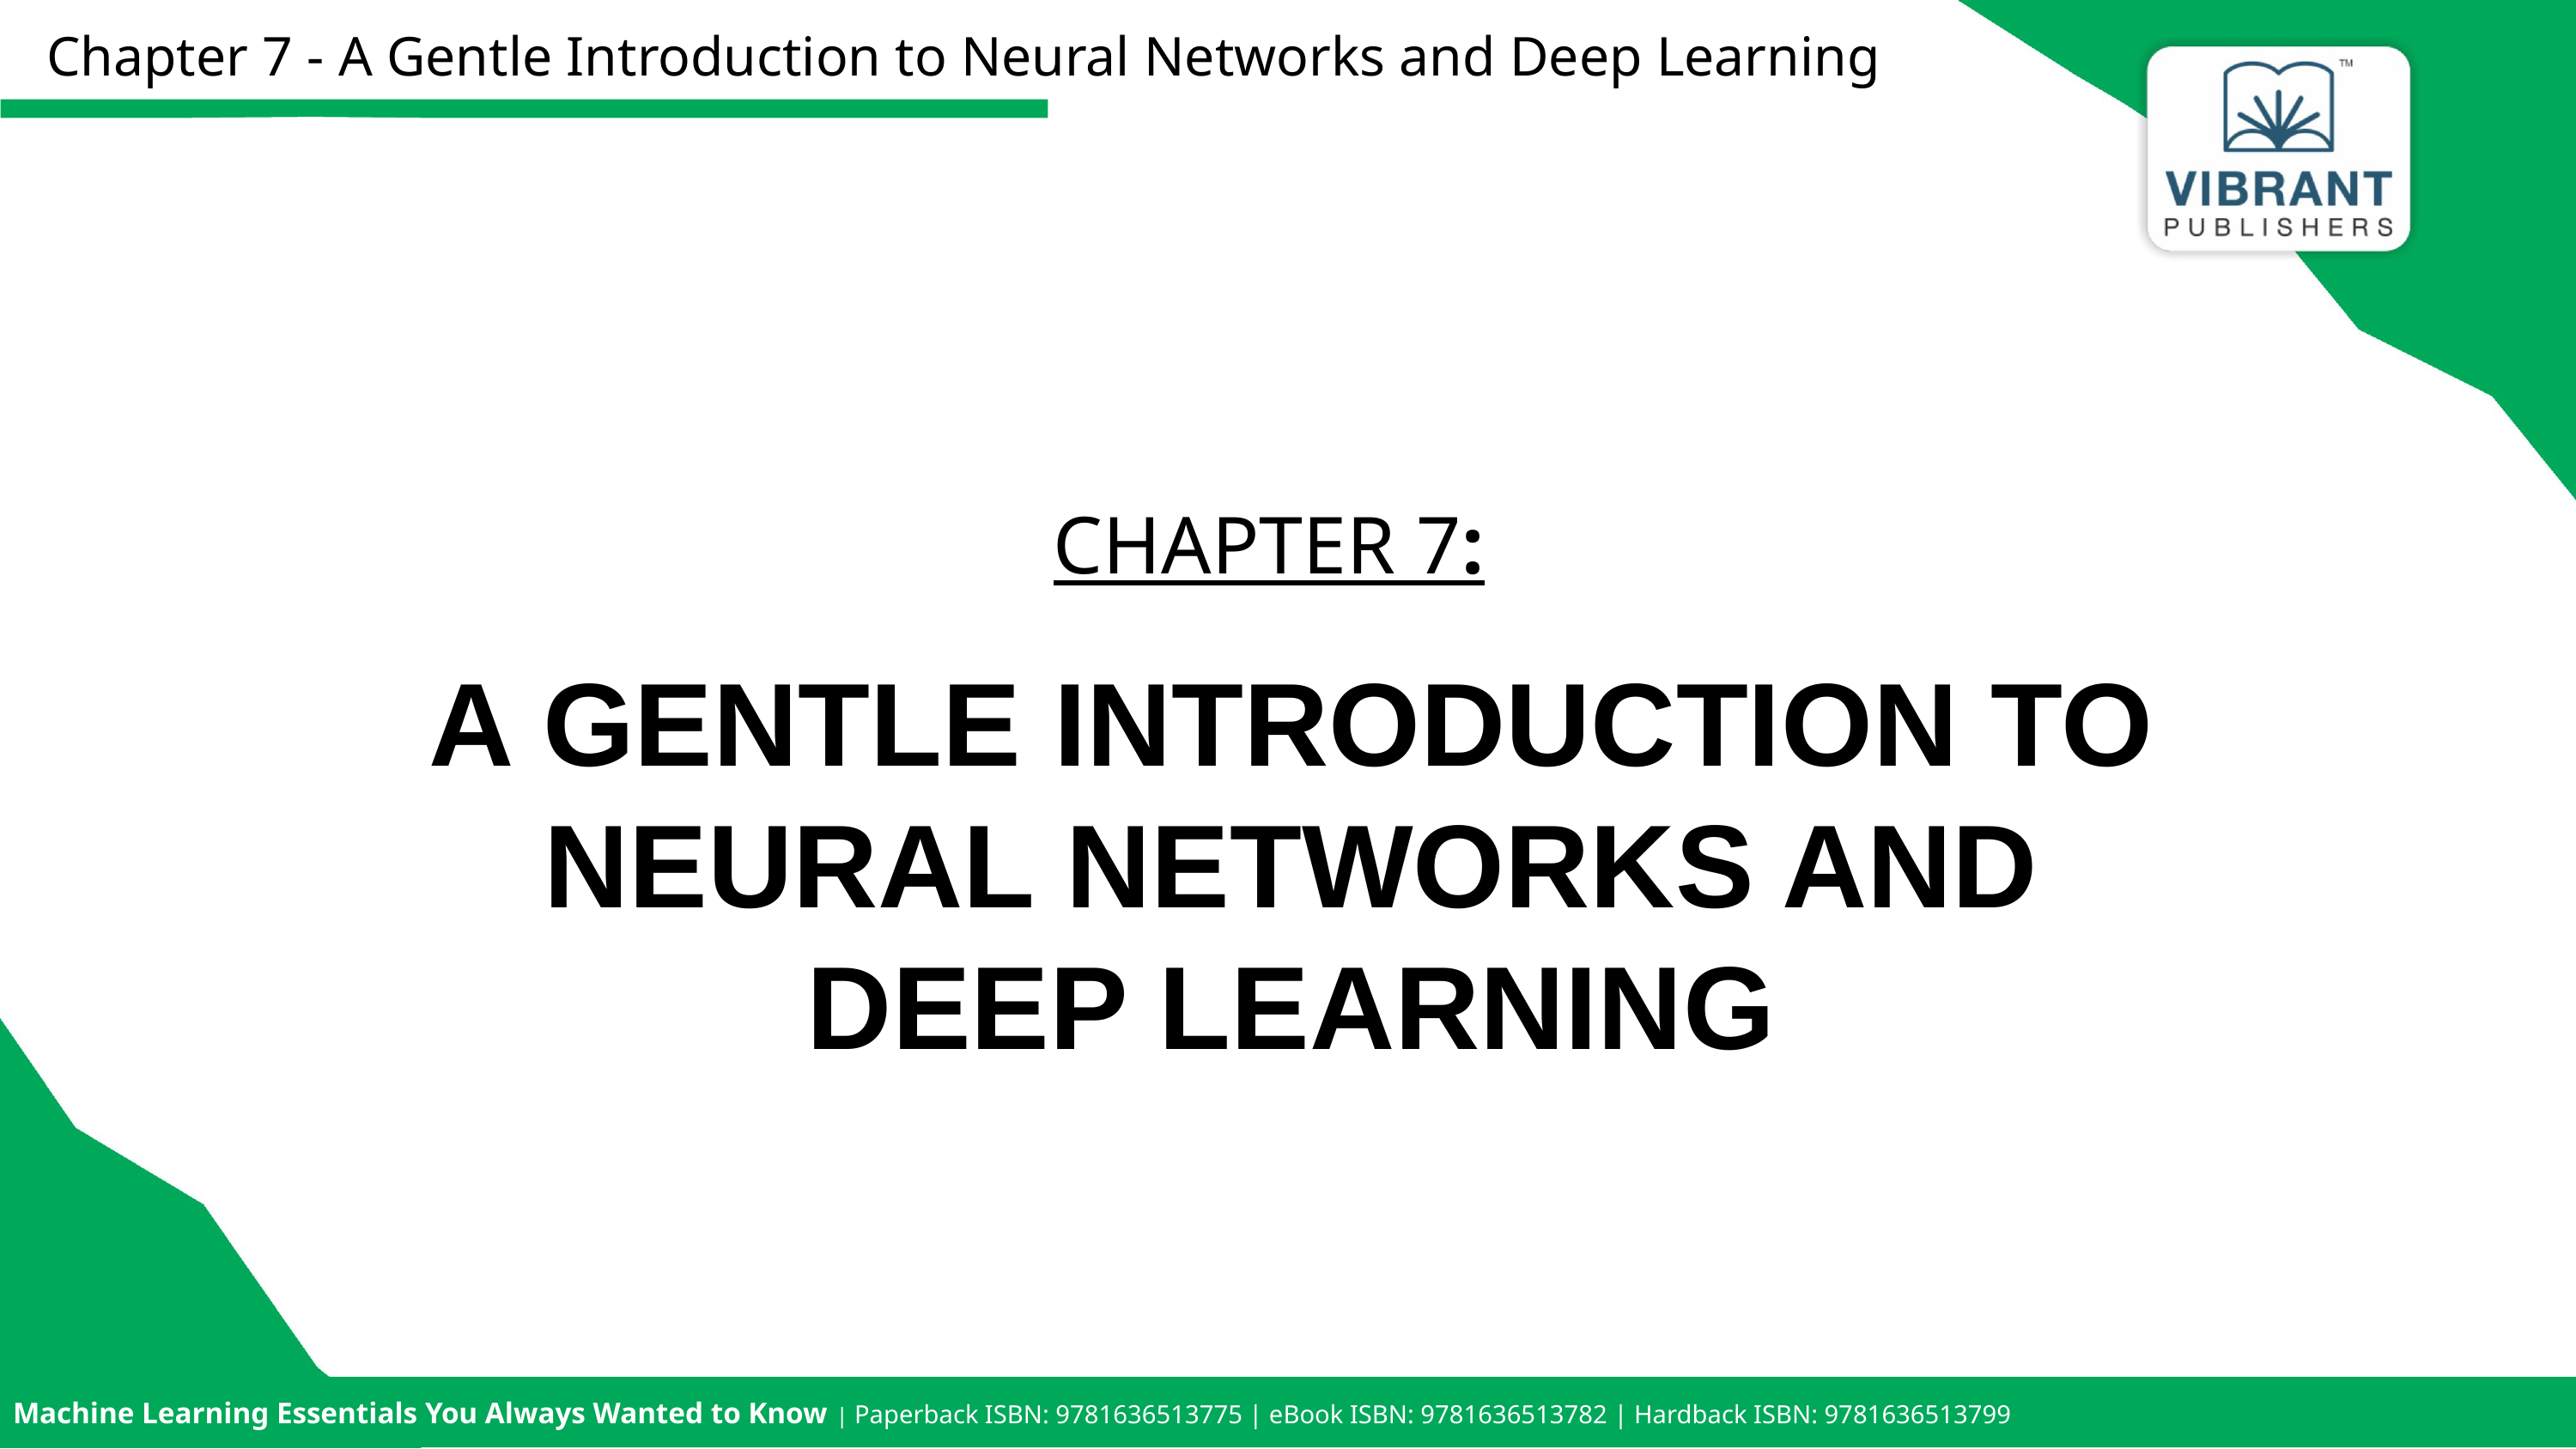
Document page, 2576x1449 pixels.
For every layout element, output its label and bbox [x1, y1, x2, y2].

text_box [0, 0, 2576, 1448]
